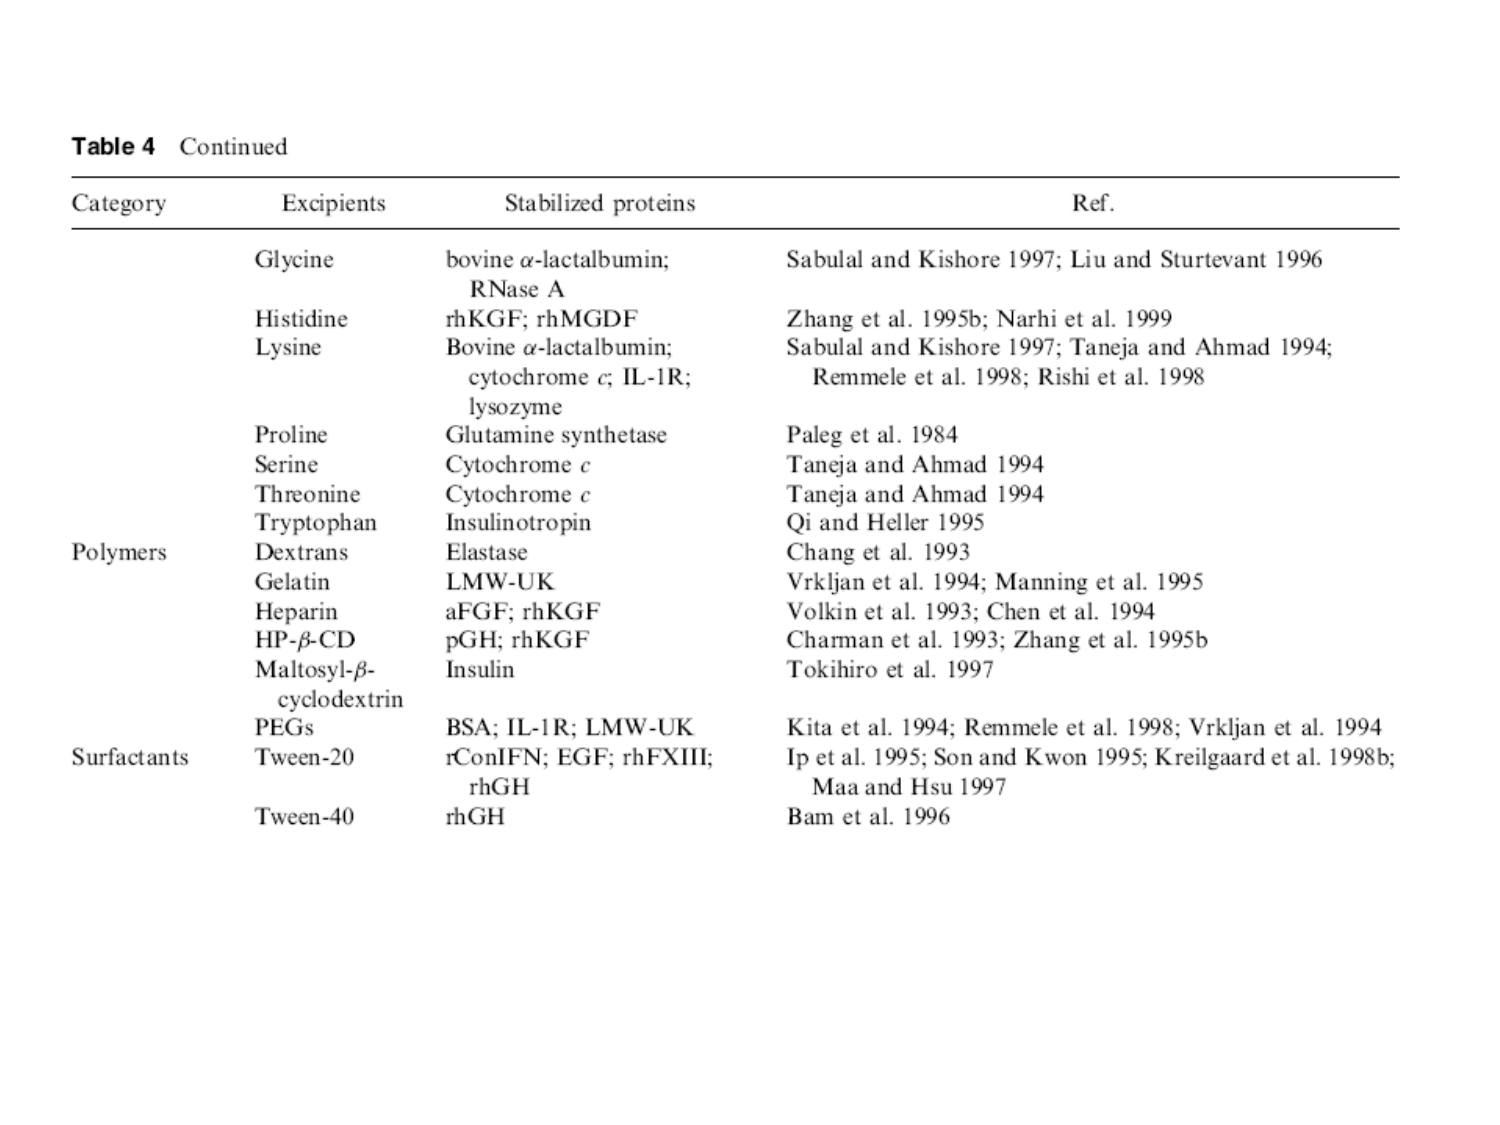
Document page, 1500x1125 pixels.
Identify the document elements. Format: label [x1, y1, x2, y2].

picture [64, 125, 1425, 859]
